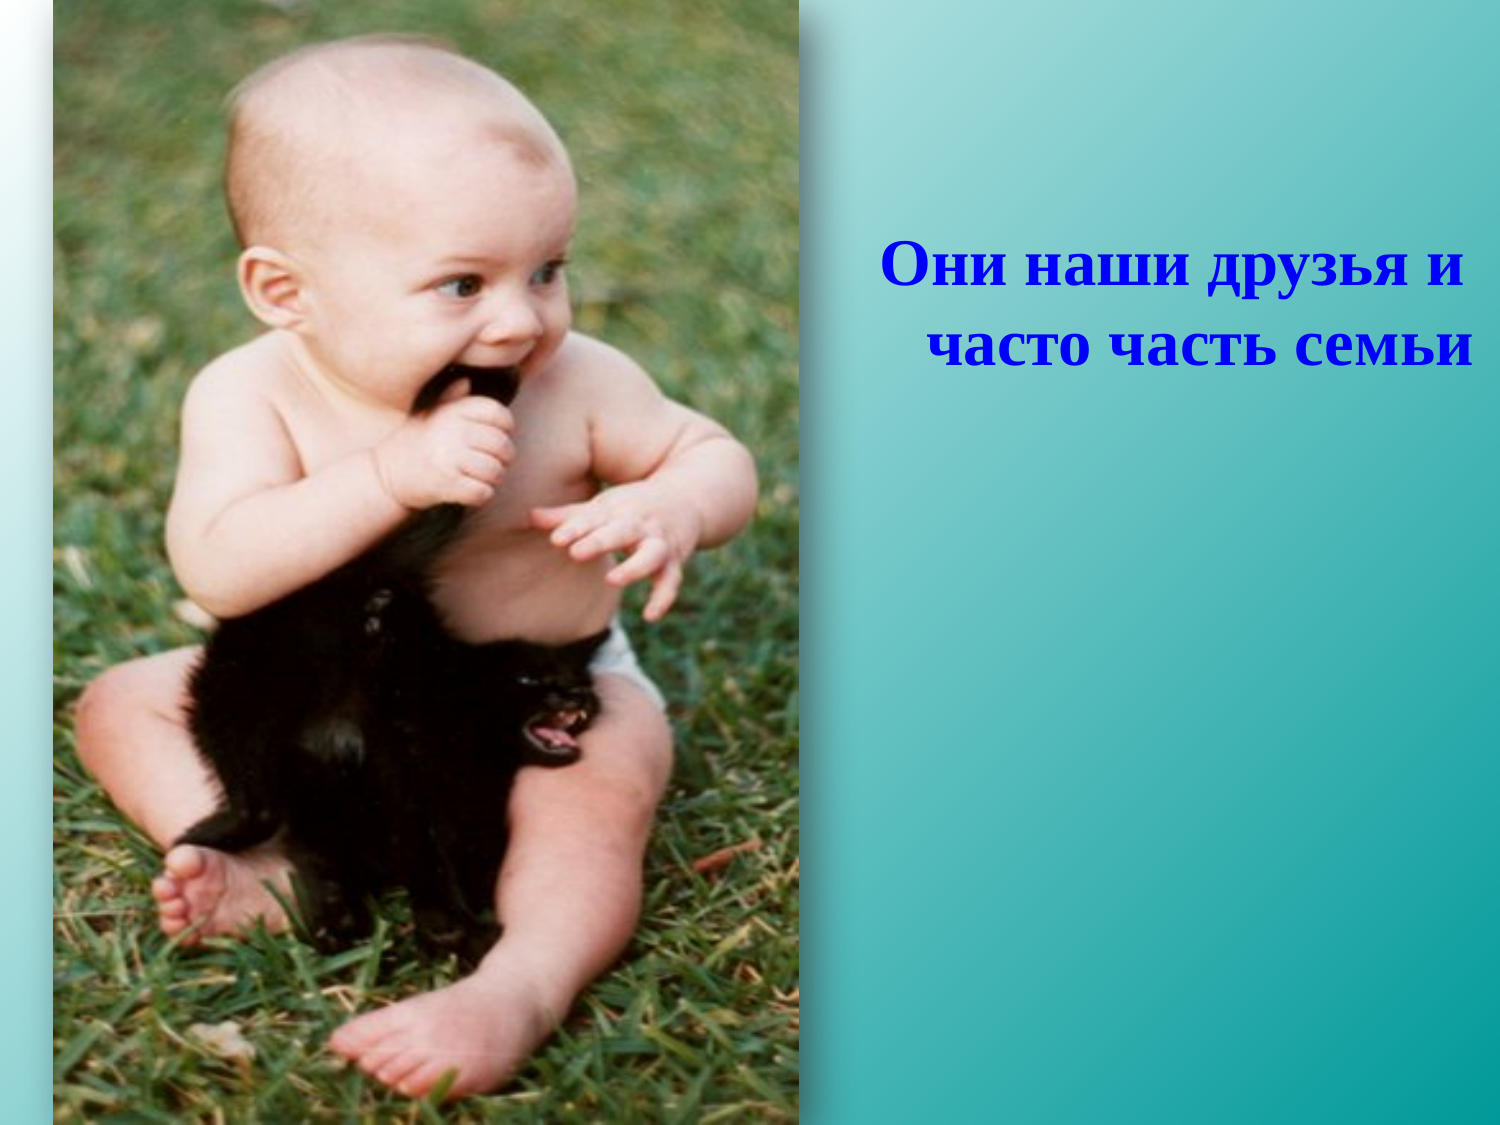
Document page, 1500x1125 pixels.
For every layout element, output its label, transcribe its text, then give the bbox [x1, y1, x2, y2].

picture [52, 0, 799, 1125]
list Они наши друзья и часто часть семьи [847, 210, 1500, 873]
